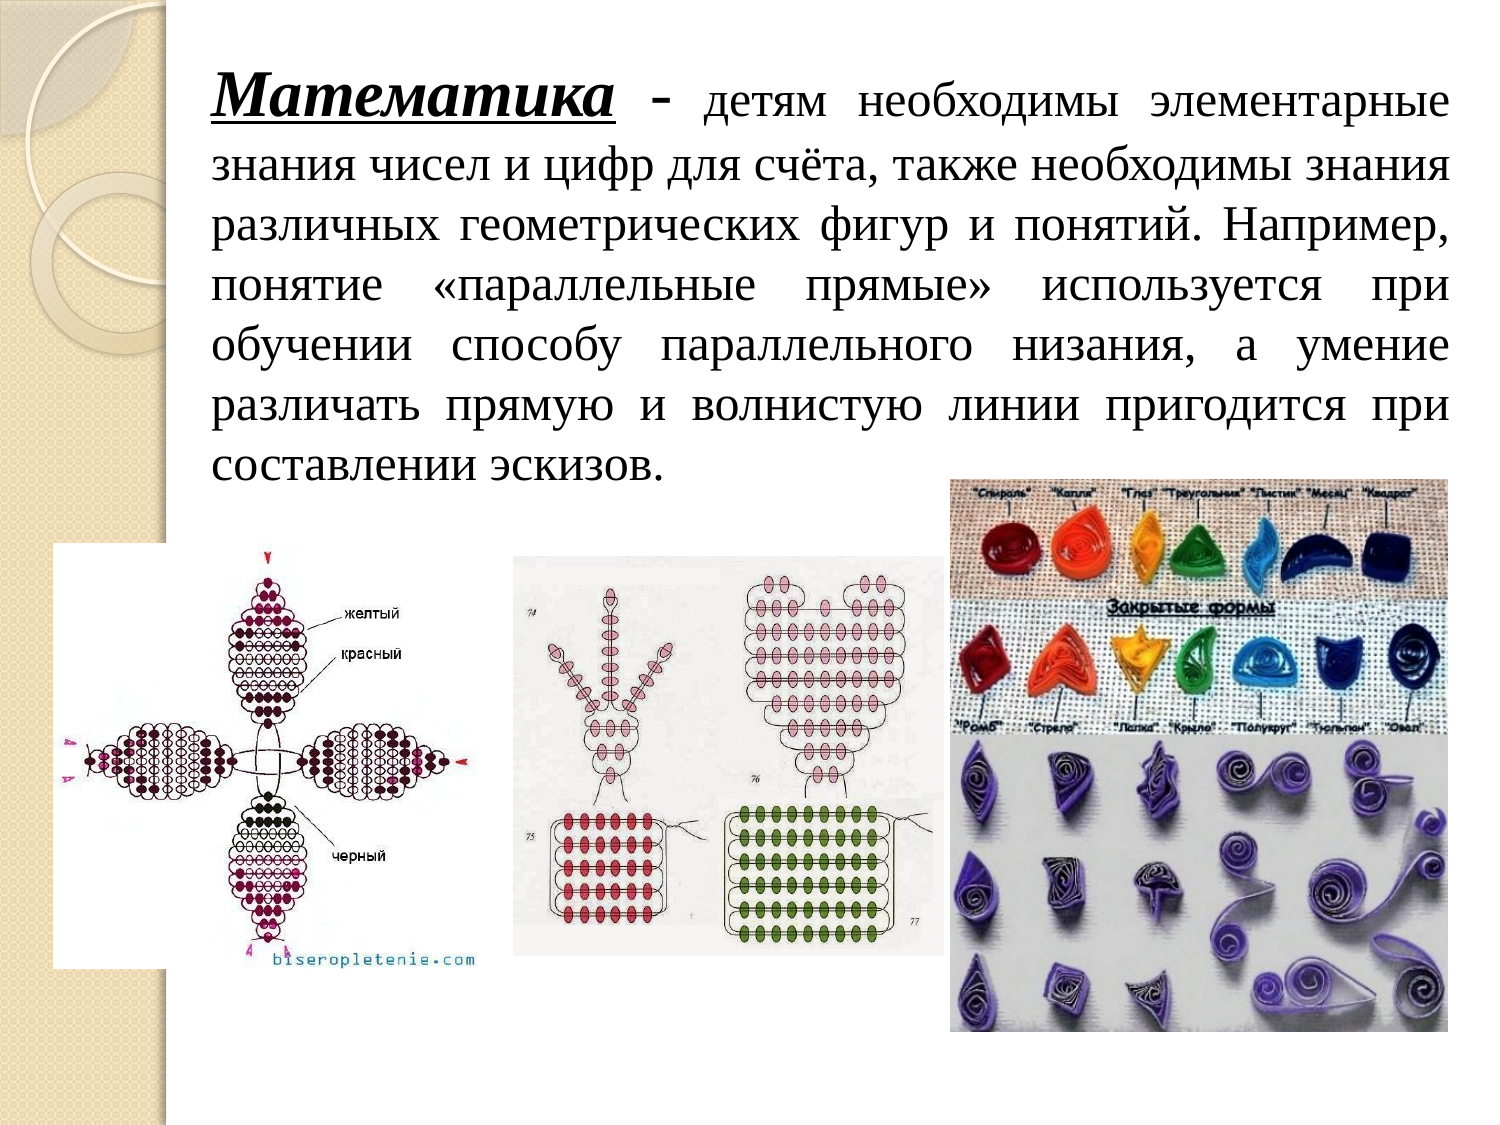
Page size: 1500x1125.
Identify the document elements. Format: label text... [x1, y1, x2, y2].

picture [950, 479, 1448, 1033]
picture [52, 542, 480, 969]
list Математика - детям необходимы элементарные знания чисел и цифр для счёта, также необходимы знания различных геометрических фигур и понятий. Например, понятие «параллельные прямые» используется при обучении способу параллельного низания, а умение различать прямую и волнистую линии пригодится при составлении эскизов. [183, 42, 1466, 1025]
picture [513, 556, 945, 956]
